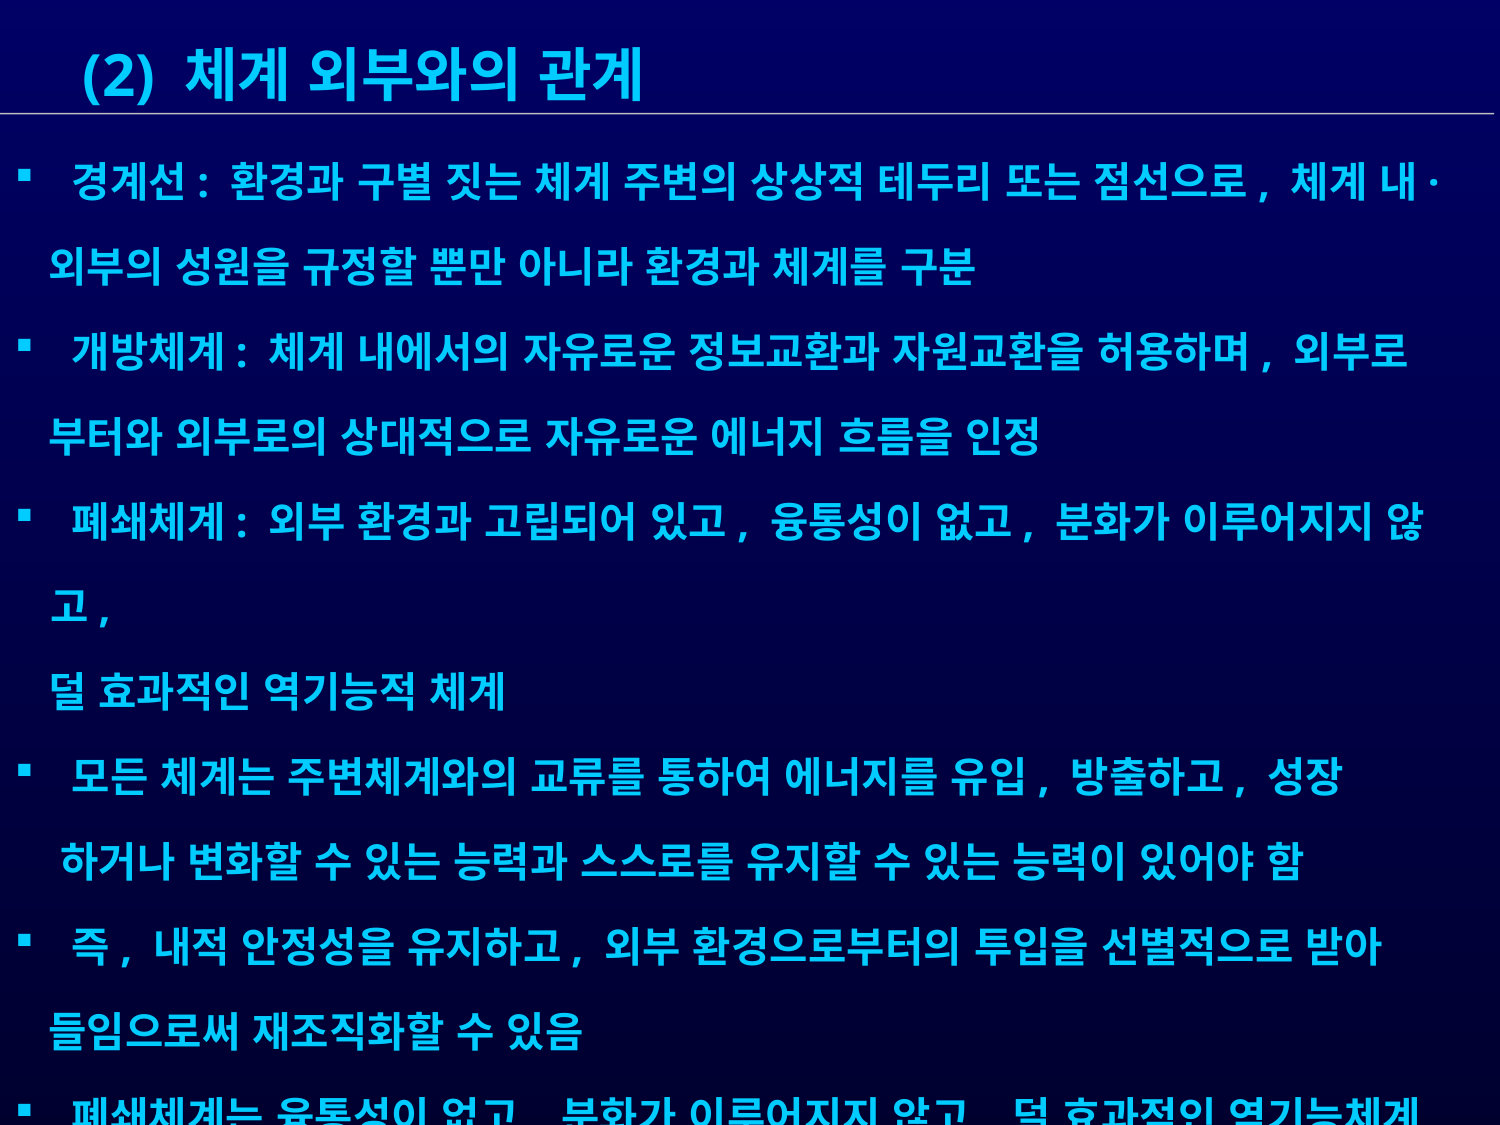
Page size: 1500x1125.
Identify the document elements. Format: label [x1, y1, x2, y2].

text_box [0, 30, 1500, 1074]
